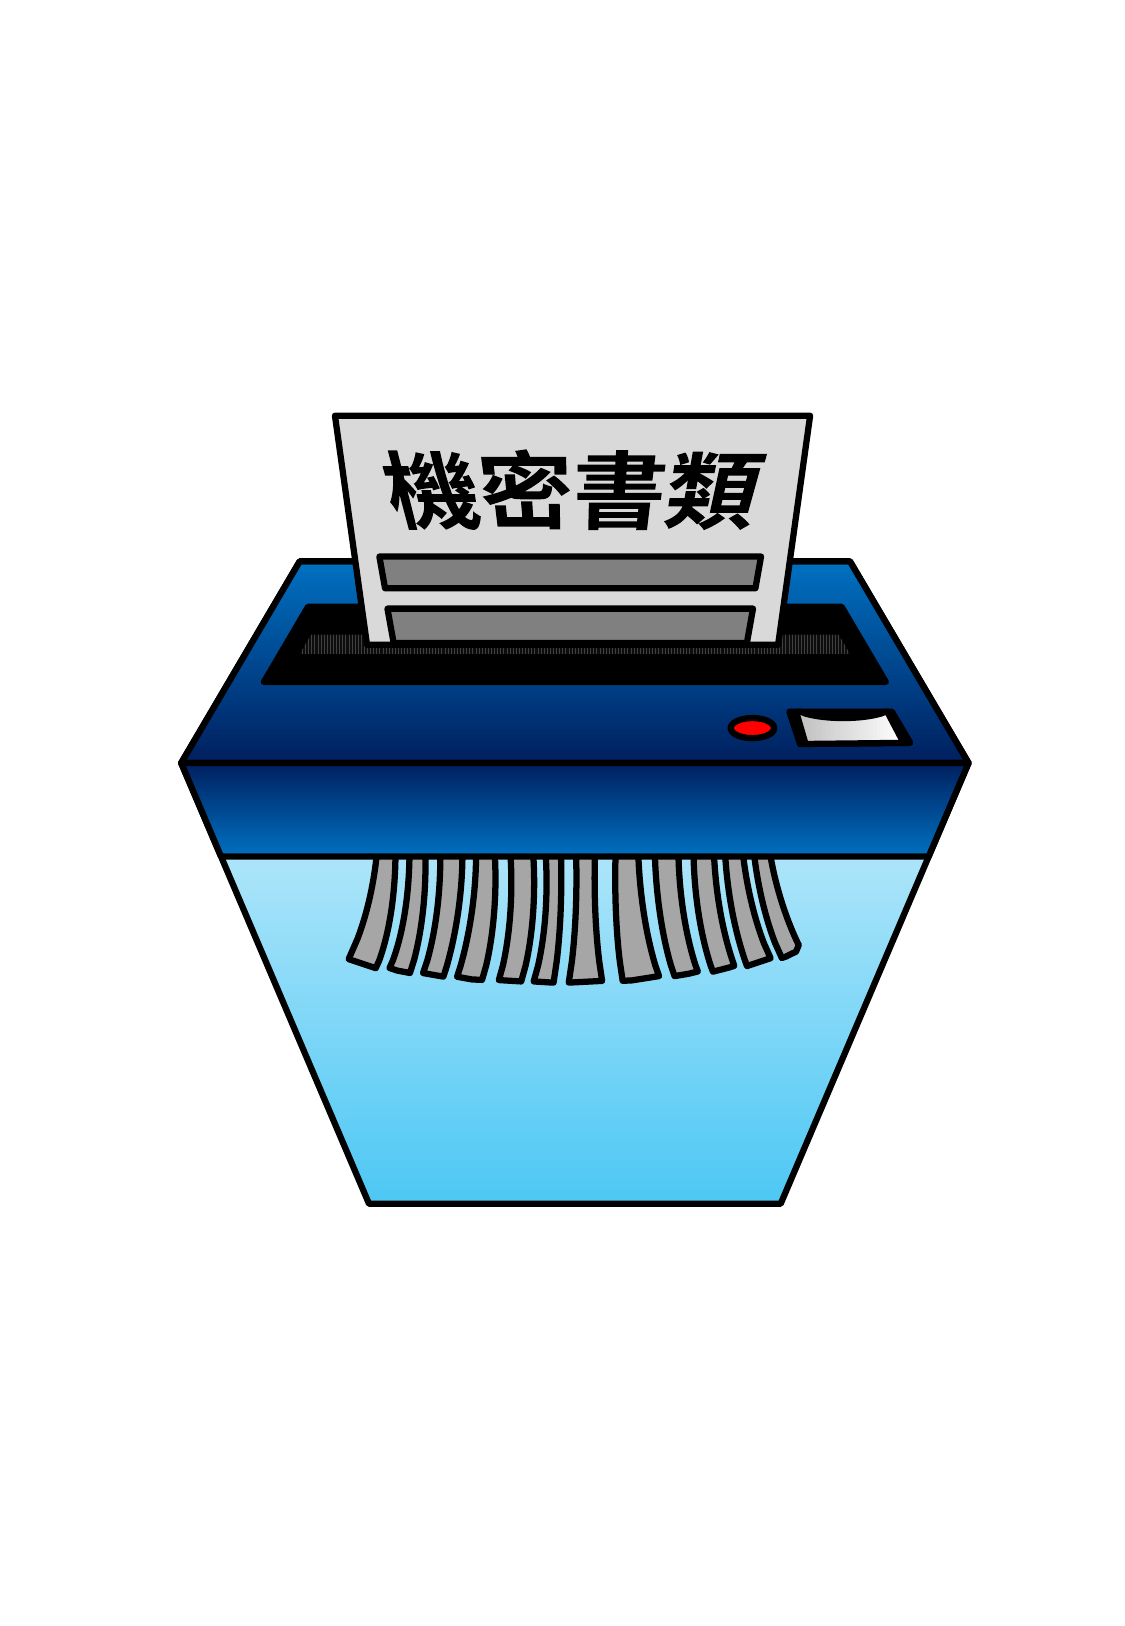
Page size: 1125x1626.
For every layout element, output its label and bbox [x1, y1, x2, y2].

text_box [180, 415, 969, 1204]
